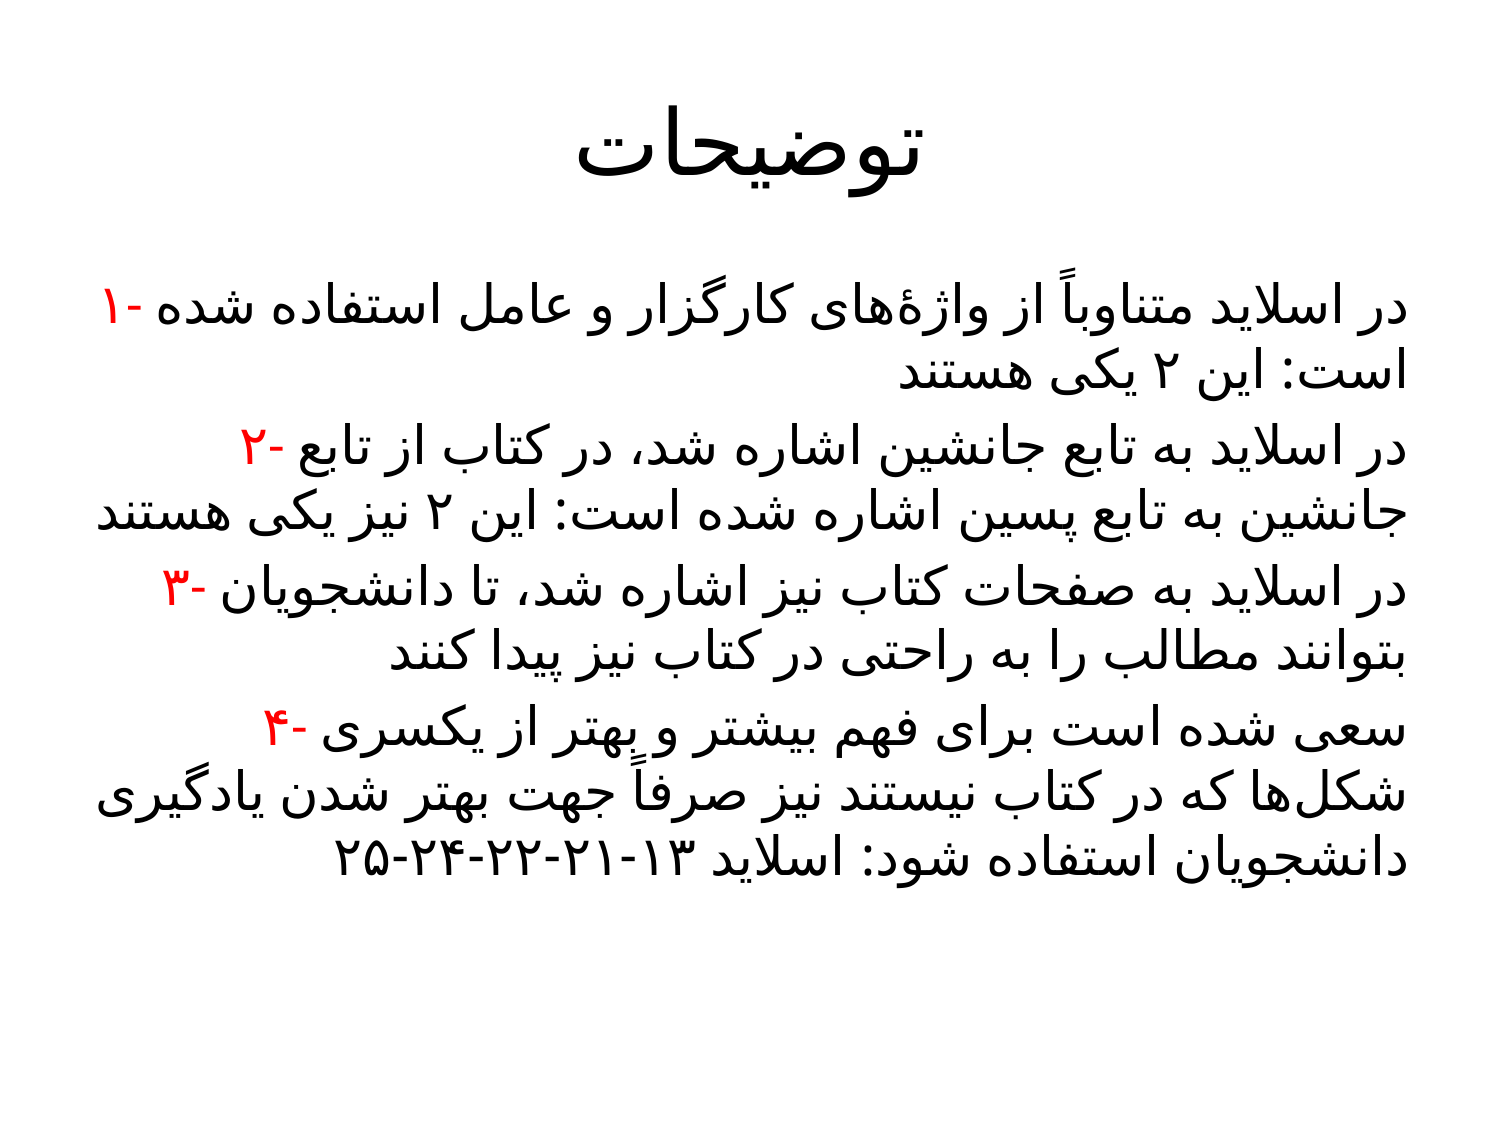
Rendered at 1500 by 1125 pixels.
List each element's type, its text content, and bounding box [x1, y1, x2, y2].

list ۱- در اسلاید متناوباً از واژهٔ‌های کارگزار و عامل استفاده شده است: این ۲ یکی‌ هستند ۲- در اسلاید به تابع جانشین اشاره شد، در کتاب از تابع جانشین به تابع پسین اشاره شده است: این ۲ نیز یکی‌ هستند ۳- در اسلاید به صفحات کتاب نیز اشاره شد، تا دانشجویان بتوانند مطالب را به راحتی‌ در کتاب نیز پیدا کنند ۴- سعی‌ شده است برای فهم بیشتر و بهتر از یکسری شکل‌ها که در کتاب نیستند نیز صرفاً جهت بهتر شدن یادگیری دانشجویان استفاده شود: اسلاید ۱۳-۲۱-۲۲-۲۴-۲۵ [75, 262, 1425, 1005]
title توضیحات [75, 45, 1425, 233]
